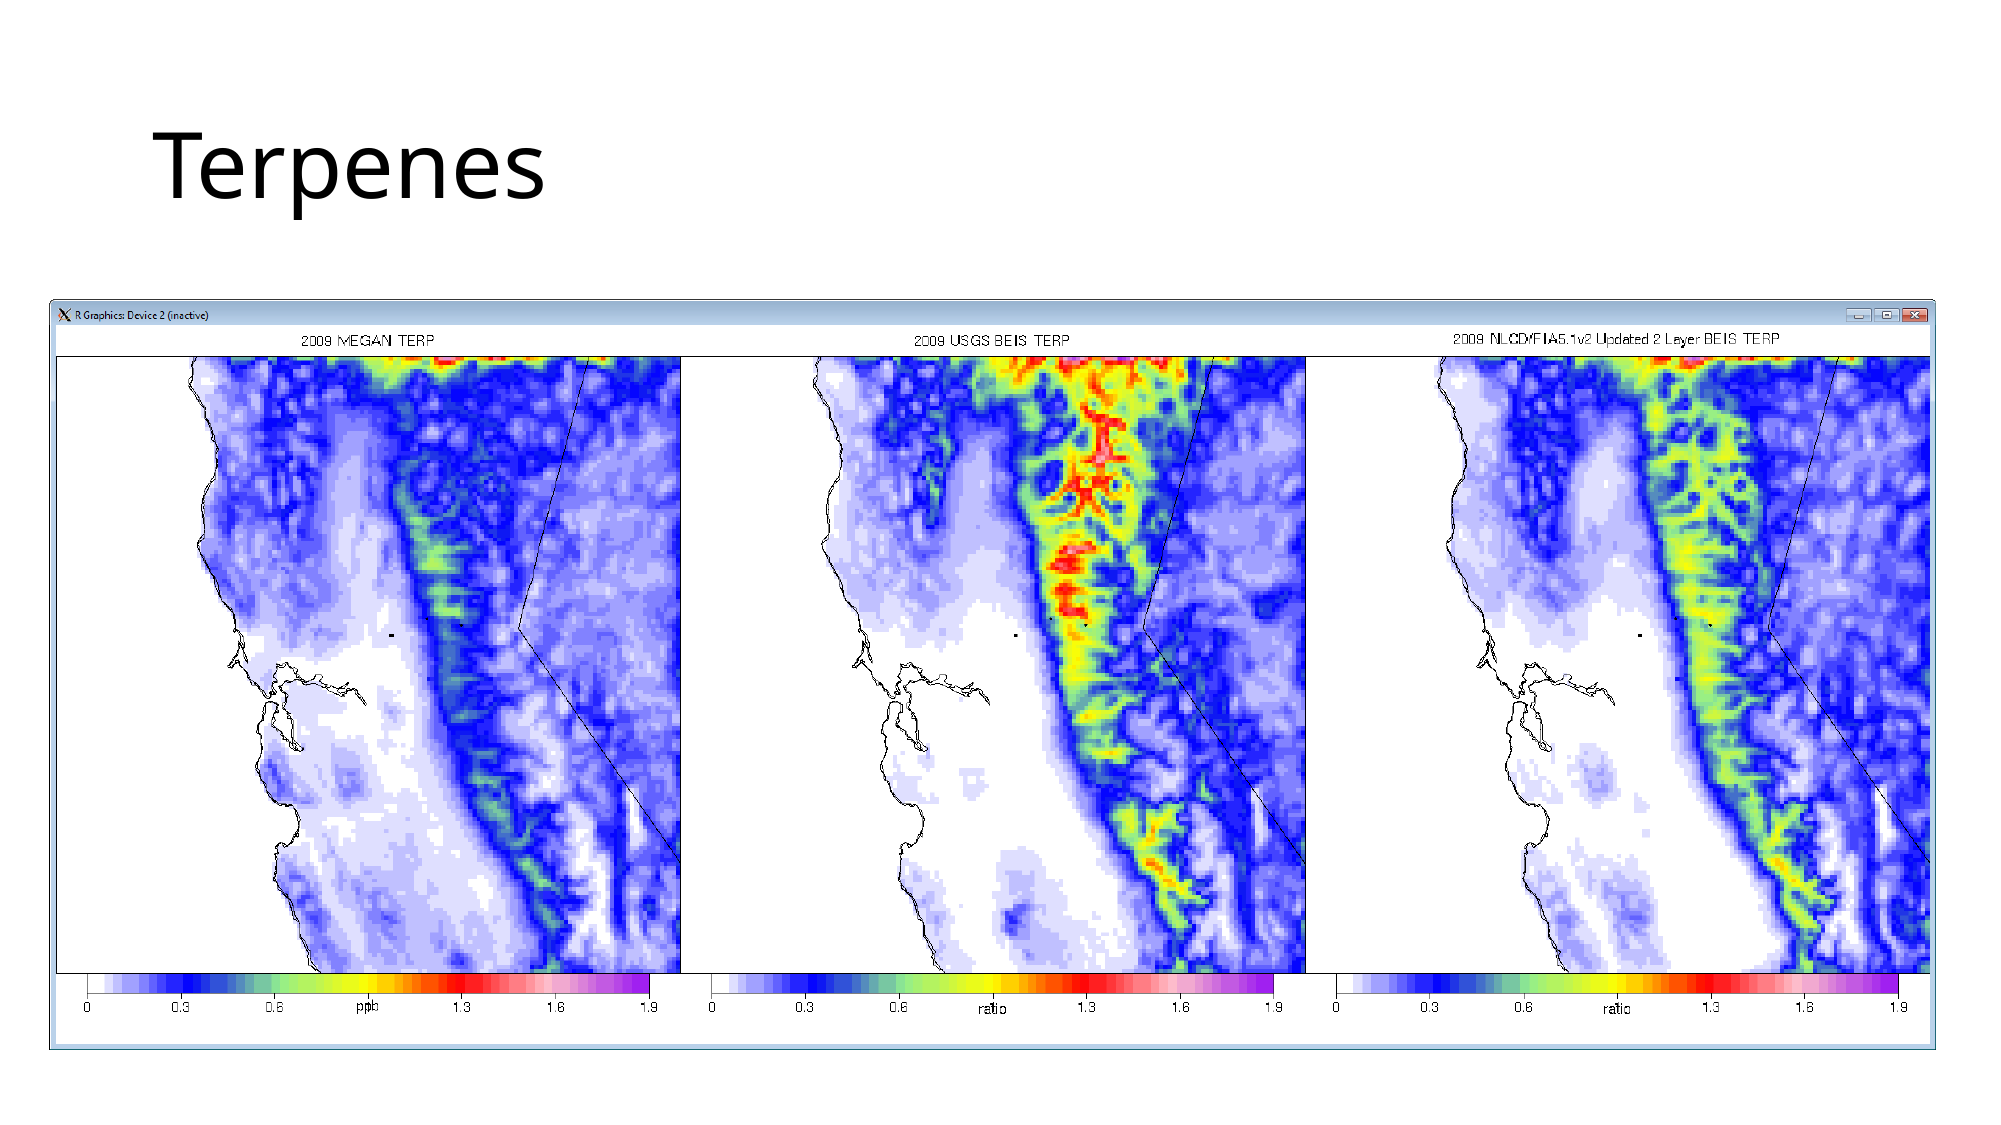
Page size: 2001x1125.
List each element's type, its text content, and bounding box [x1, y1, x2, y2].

picture [49, 299, 1936, 1050]
title Terpenes [137, 59, 1863, 278]
